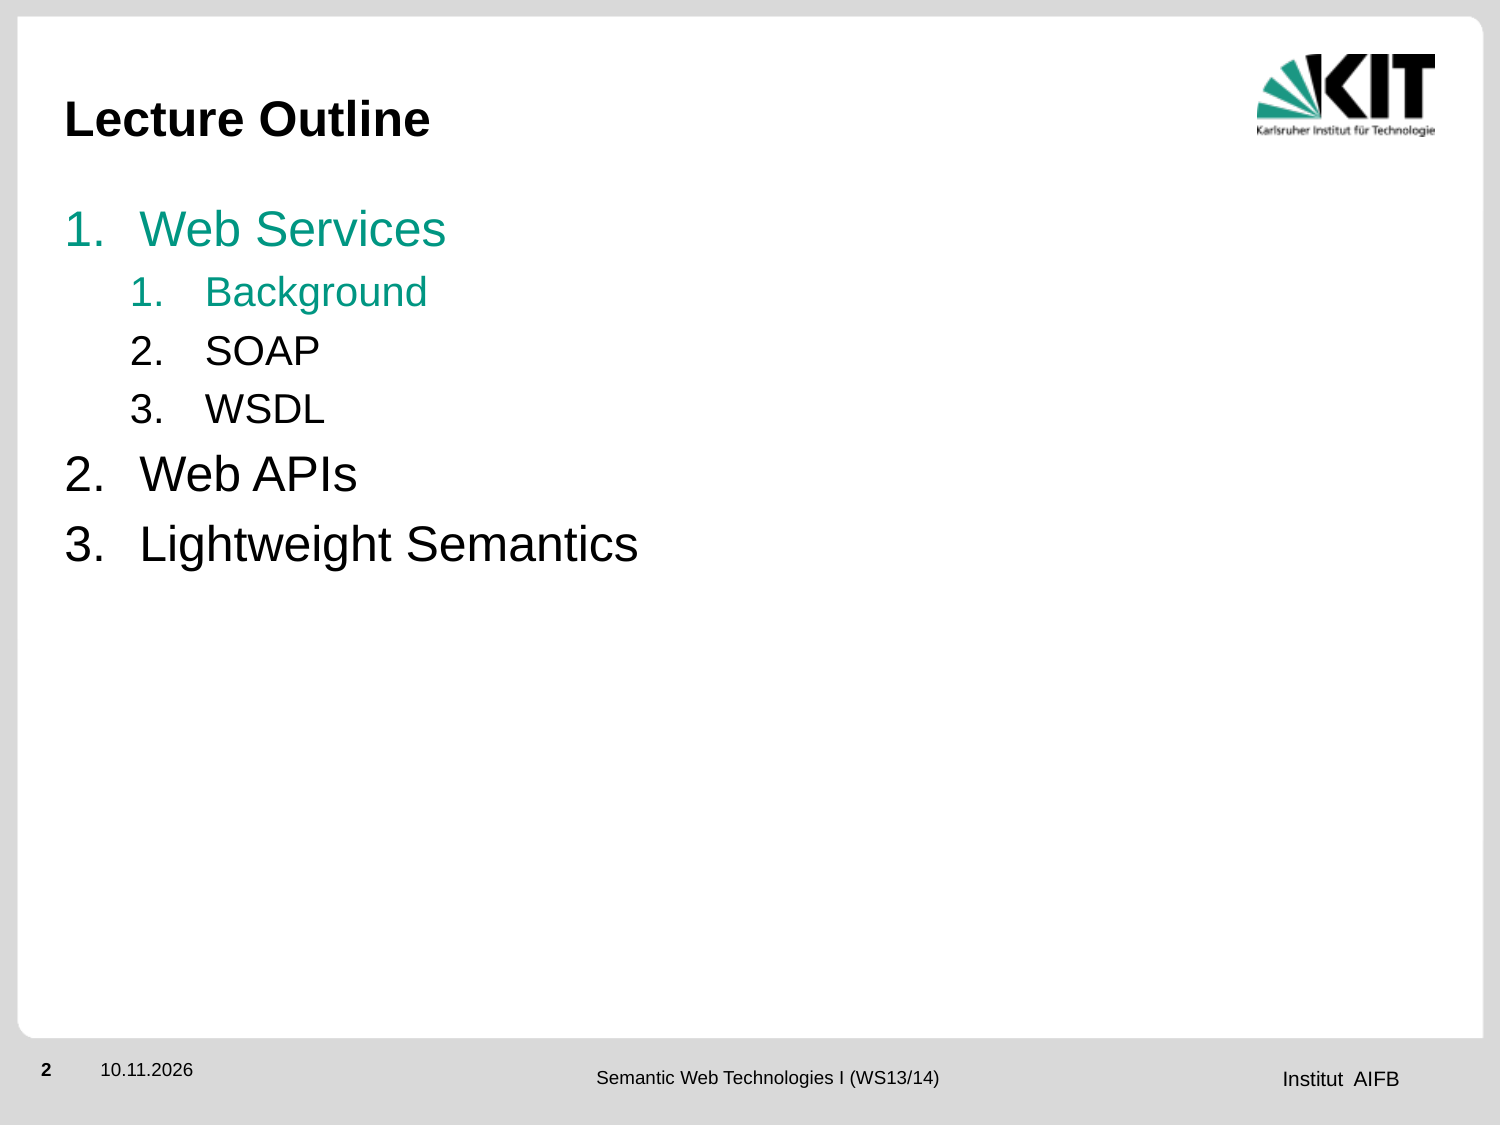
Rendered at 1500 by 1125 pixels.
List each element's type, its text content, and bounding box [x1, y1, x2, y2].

title Lecture Outline [64, 54, 1198, 147]
picture [0, 0, 1500, 1125]
list Web Services Background SOAP WSDL Web APIs Lightweight Semantics [64, 196, 1436, 1000]
